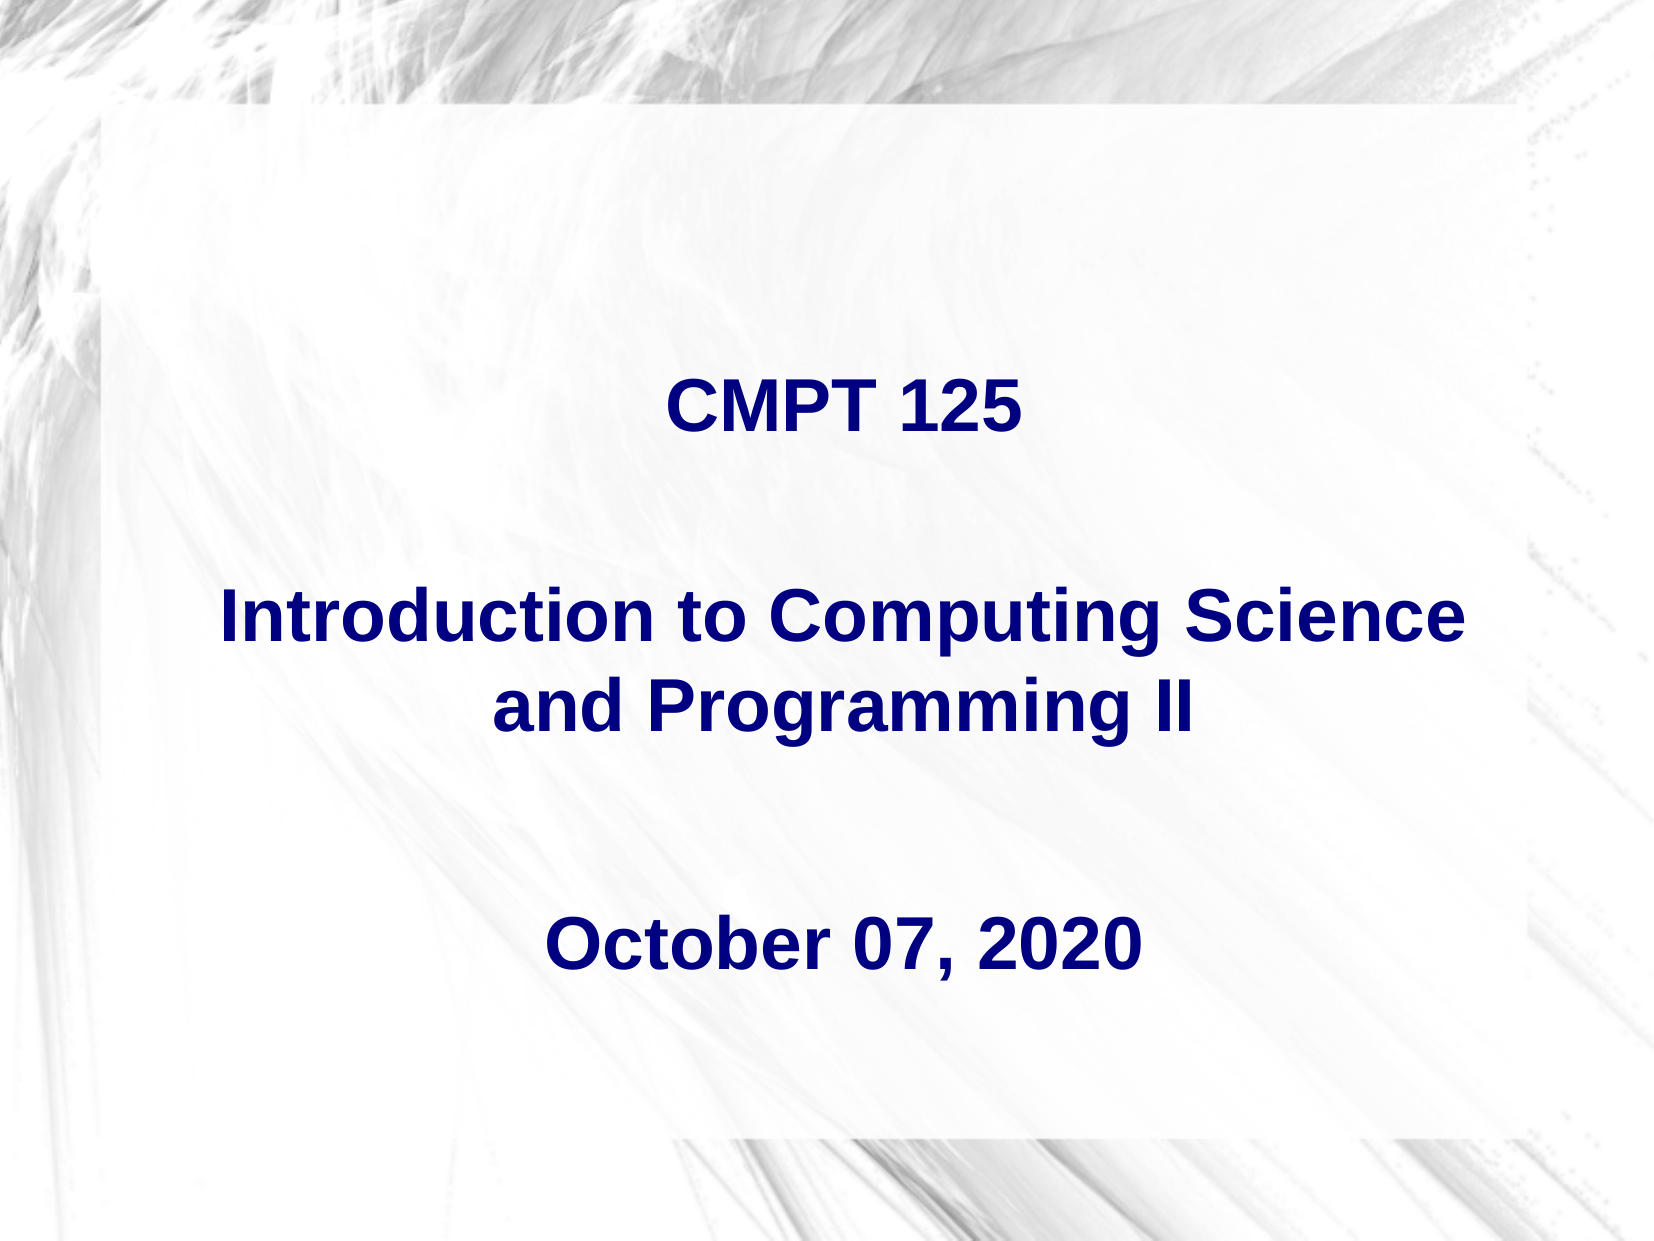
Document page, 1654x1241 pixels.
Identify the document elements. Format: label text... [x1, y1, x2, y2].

picture [0, 0, 1654, 1241]
list CMPT 125 Introduction to Computing Science and Programming II October 07, 2020 [118, 237, 1571, 1224]
